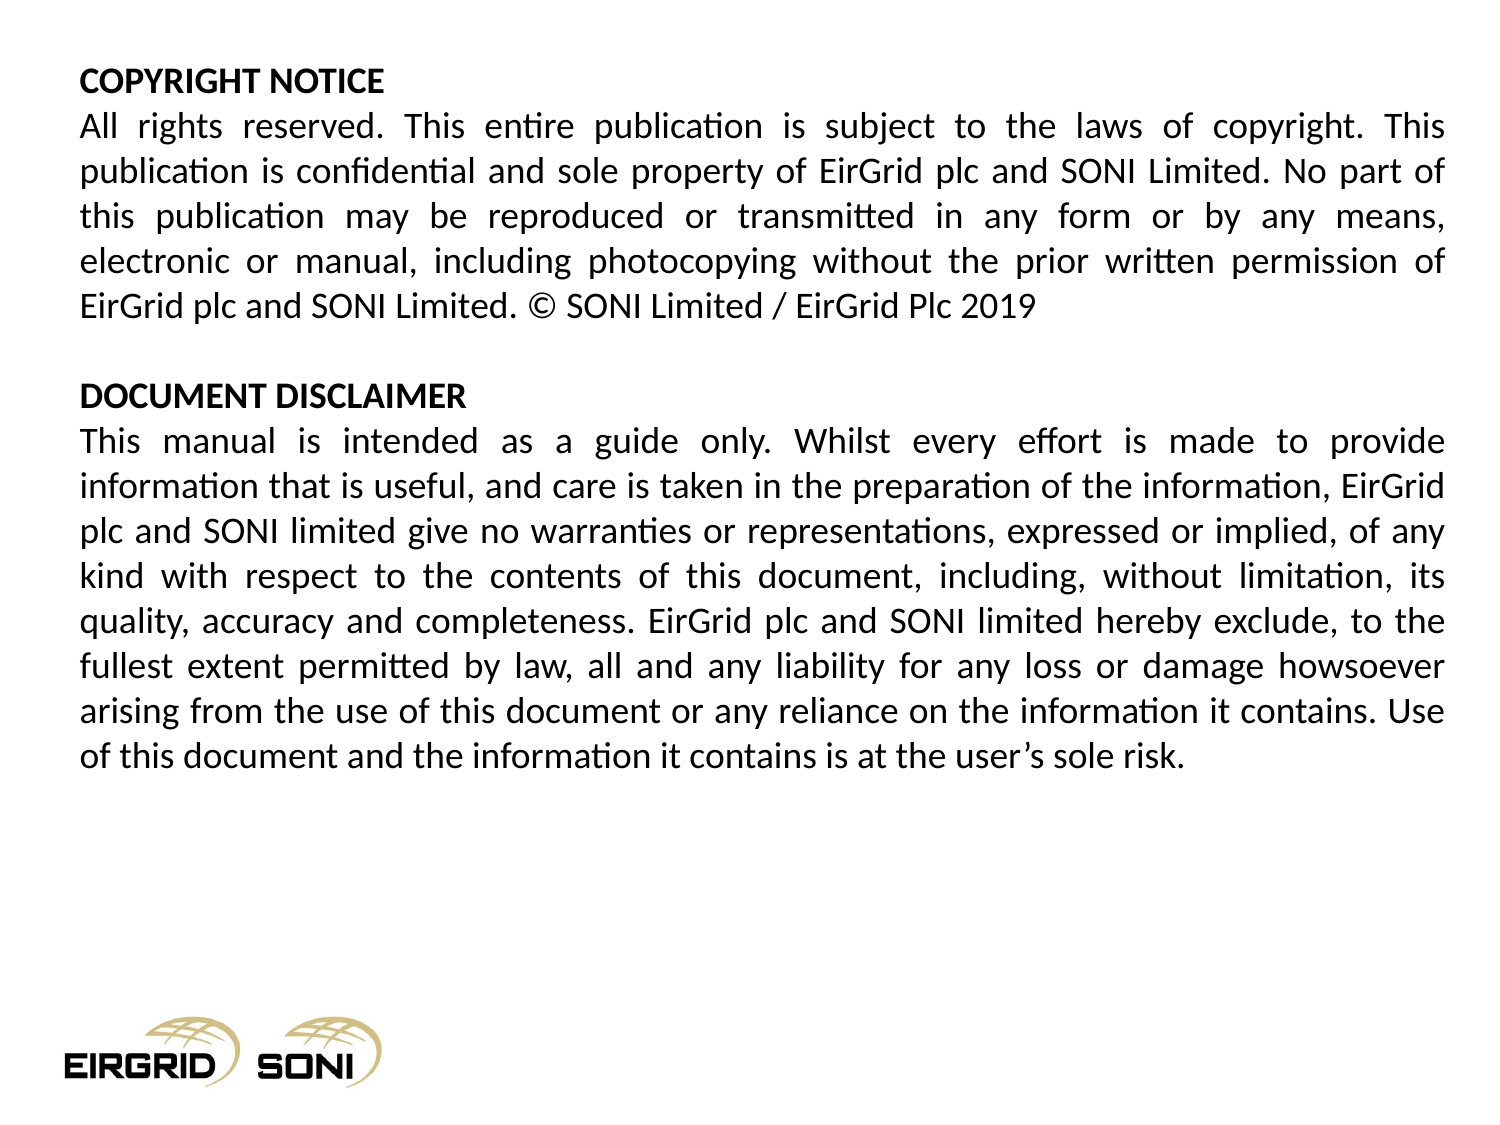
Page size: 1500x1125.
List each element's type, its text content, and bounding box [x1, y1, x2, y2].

picture [244, 1011, 384, 1092]
text_box COPYRIGHT NOTICE All rights reserved. This entire publication is subject to the laws of copyright. This publication is confidential and sole property of EirGrid plc and SONI Limited. No part of this publication may be reproduced or transmitted in any form or by any means, electronic or manual, including photocopying without the prior written permission of EirGrid plc and SONI Limited. © SONI Limited / EirGrid Plc 2019 DOCUMENT DISCLAIMER This manual is intended as a guide only. Whilst every effort is made to provide information that is useful, and care is taken in the preparation of the information, EirGrid plc and SONI limited give no warranties or representations, expressed or implied, of any kind with respect to the contents of this document, including, without limitation, its quality, accuracy and completeness. EirGrid plc and SONI limited hereby exclude, to the fullest extent permitted by law, all and any liability for any loss or damage howsoever arising from the use of this document or any reliance on the information it contains. Use of this document and the information it contains is at the user’s sole risk. [64, 48, 1462, 784]
picture [41, 1011, 243, 1091]
